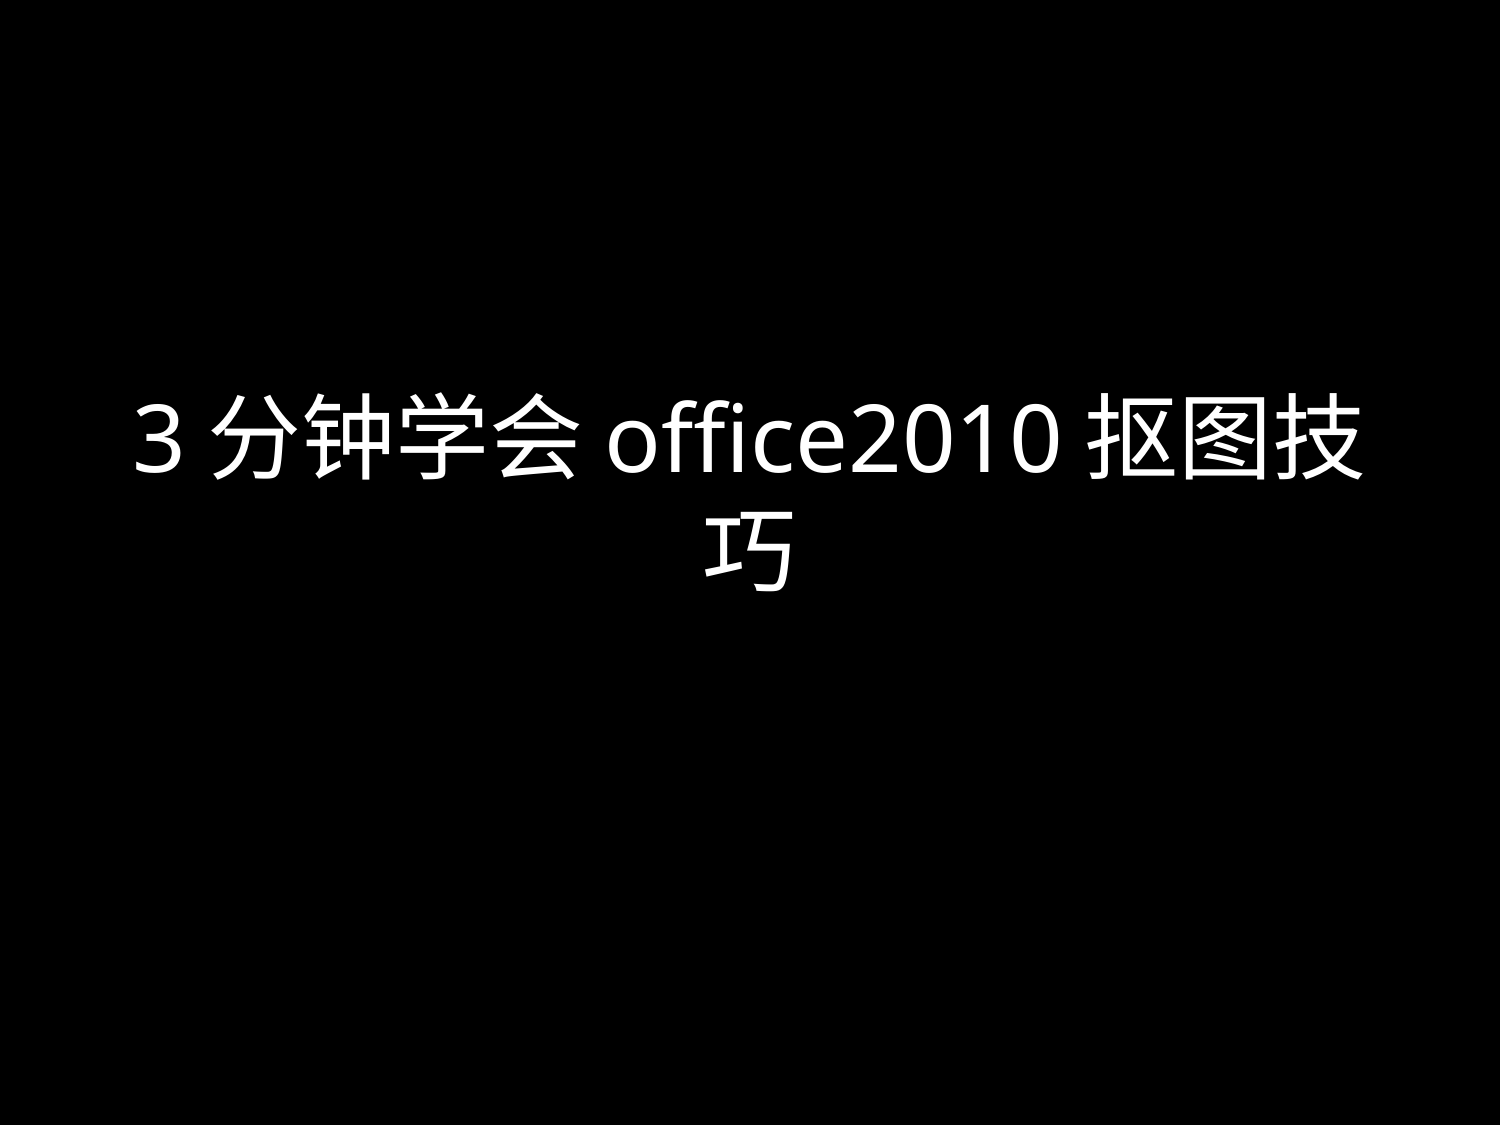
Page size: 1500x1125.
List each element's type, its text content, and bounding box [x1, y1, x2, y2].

title 3分钟学会office2010抠图技巧 [112, 371, 1388, 613]
